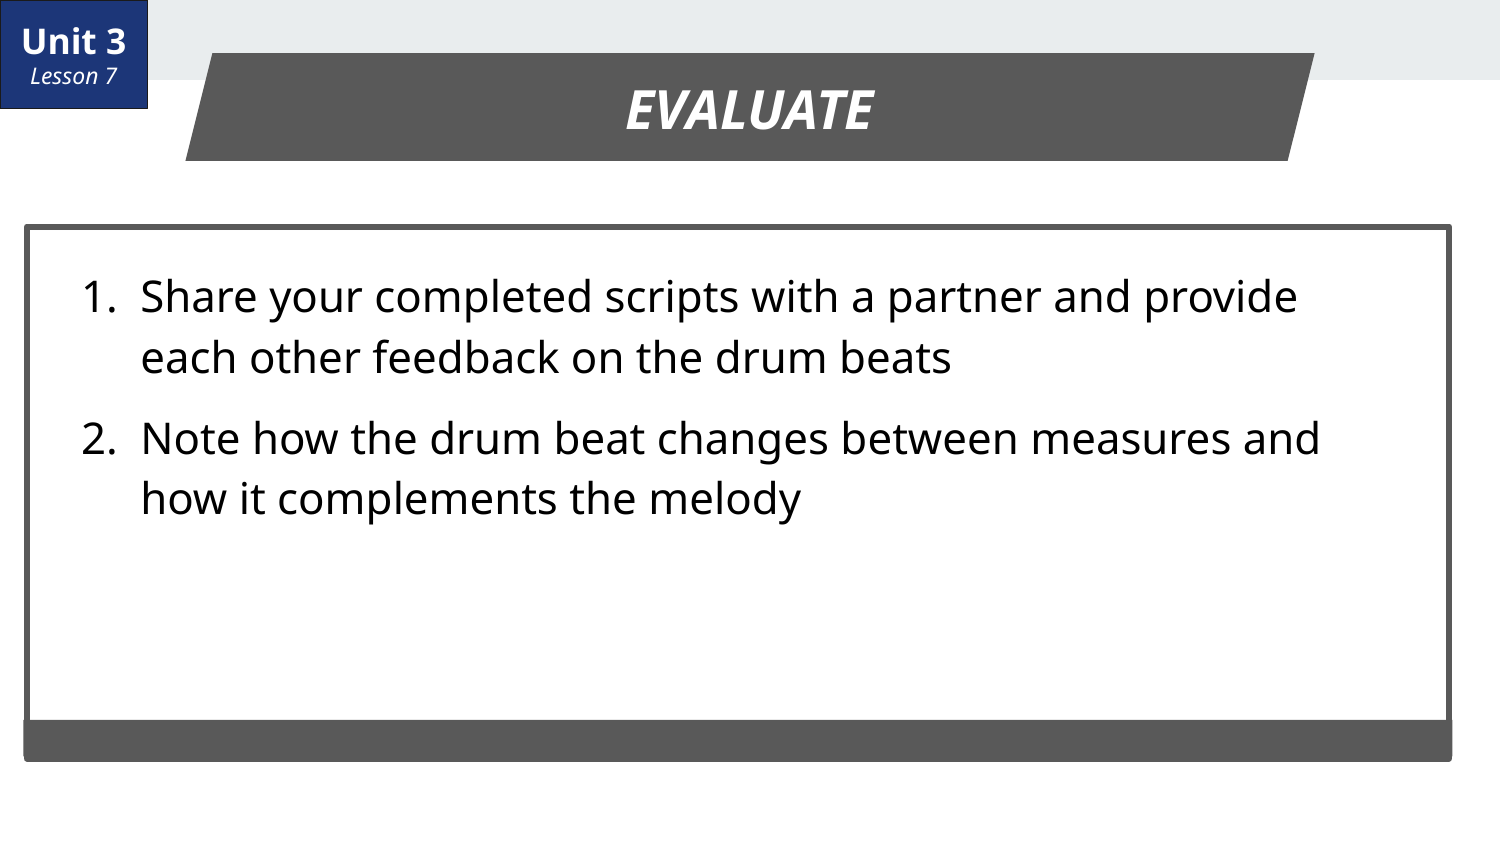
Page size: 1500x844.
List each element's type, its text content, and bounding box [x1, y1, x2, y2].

title EVALUATE [221, 60, 1279, 155]
text_box [185, 53, 1315, 161]
picture [29, 229, 1447, 756]
text_box Unit 3 Lesson 7 [0, 0, 148, 109]
